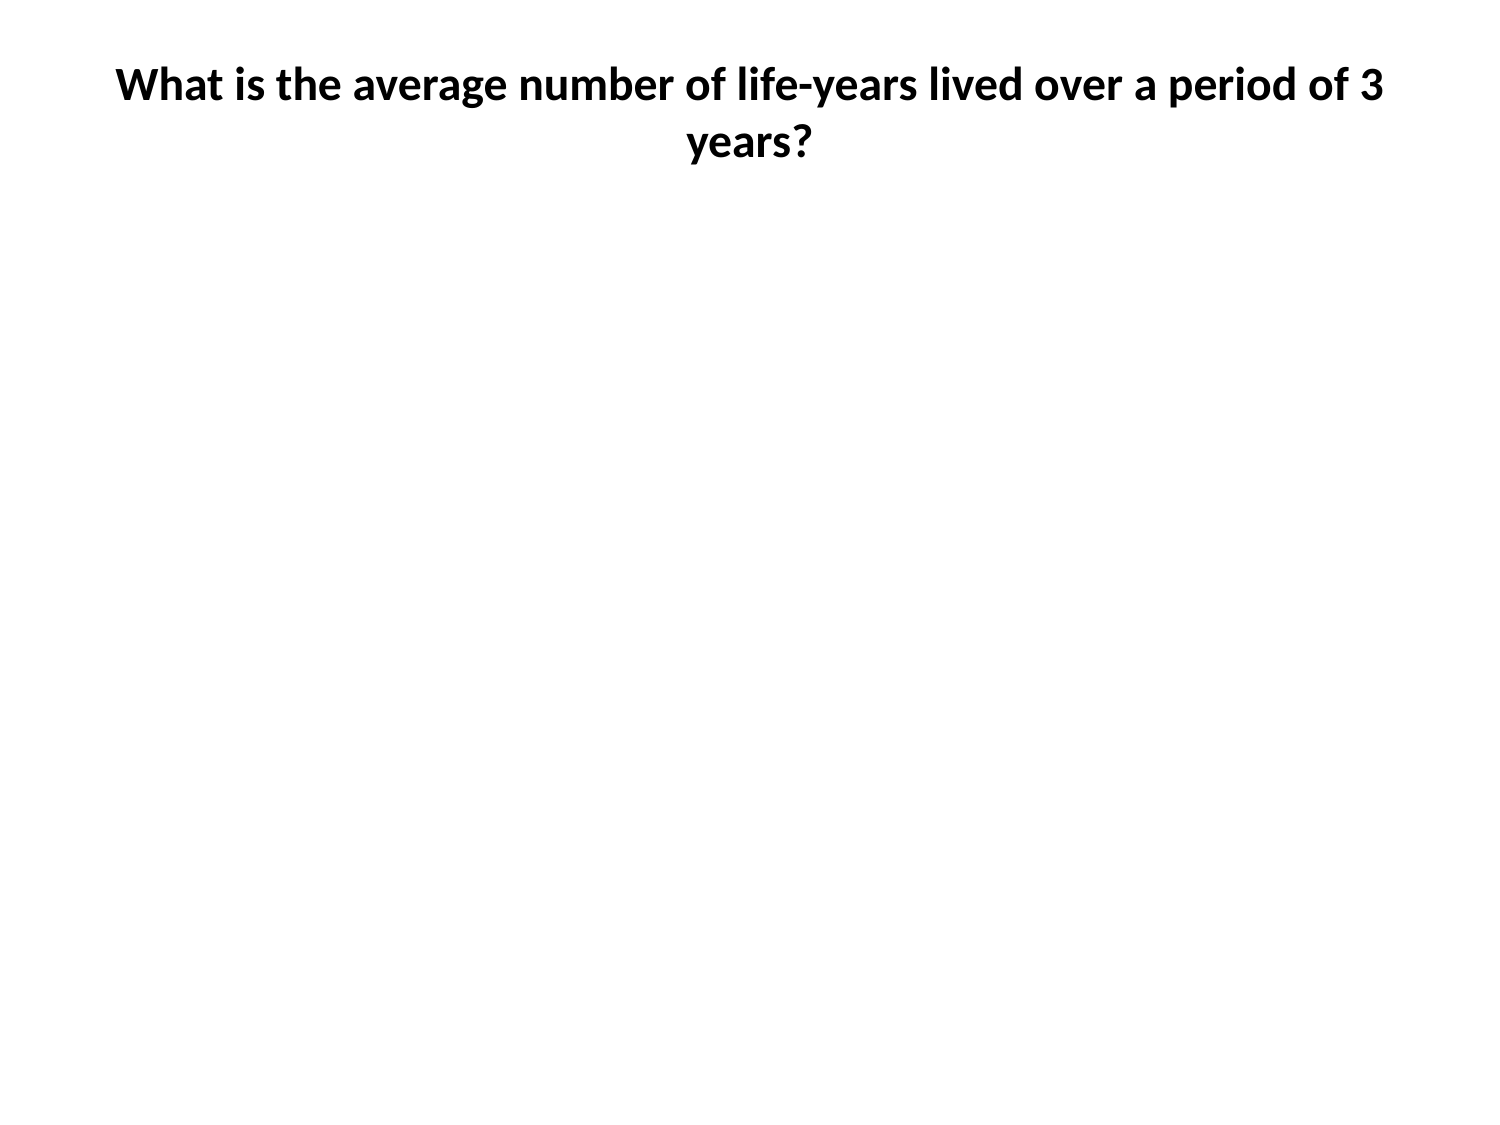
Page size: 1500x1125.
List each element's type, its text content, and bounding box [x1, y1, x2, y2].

title What is the average number of life-years lived over a period of 3 years? [75, 45, 1425, 233]
